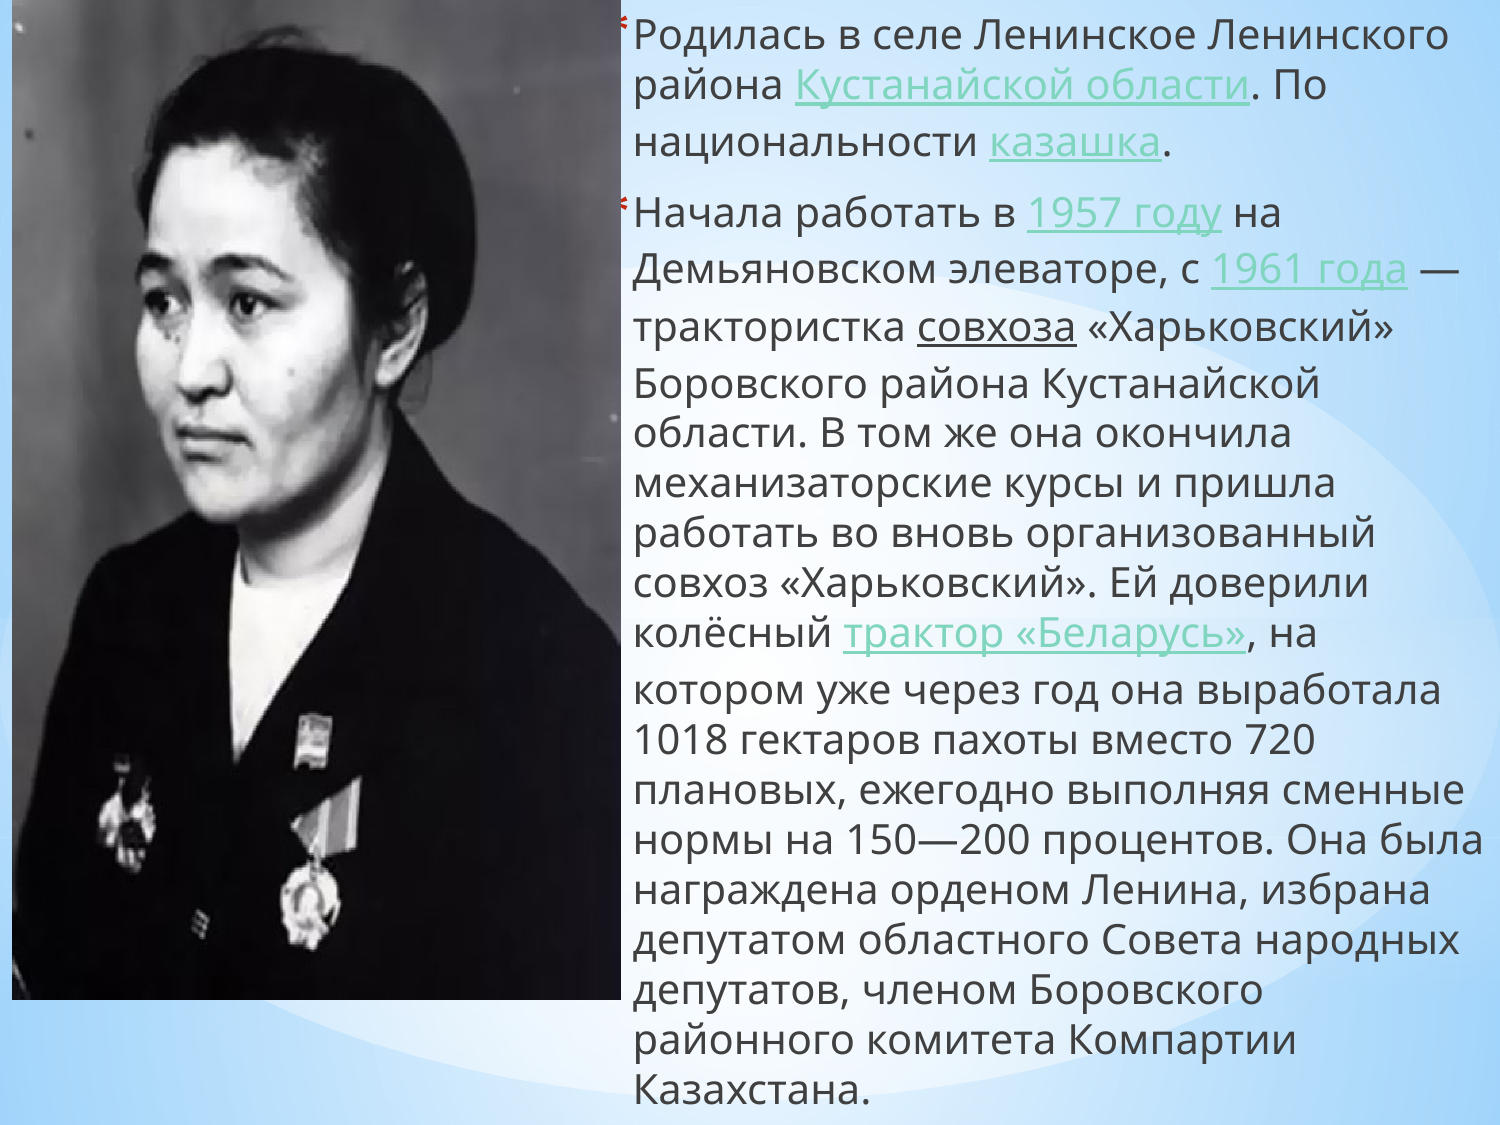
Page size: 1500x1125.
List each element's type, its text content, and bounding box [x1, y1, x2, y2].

picture [11, 0, 621, 1000]
list Родилась в селе Ленинское Ленинского района Кустанайской области. По национальности казашка. Начала работать в 1957 году на Демьяновском элеваторе, с 1961 года — трактористка совхоза «Харьковский» Боровского района Кустанайской области. В том же она окончила механизаторские курсы и пришла работать во вновь организованный совхоз «Харьковский». Ей доверили колёсный трактор «Беларусь», на котором уже через год она выработала 1018 гектаров пахоты вместо 720 плановых, ежегодно выполняя сменные нормы на 150—200 процентов. Она была награждена орденом Ленина, избрана депутатом областного Совета народных депутатов, членом Боровского районного комитета Компартии Казахстана. [580, 0, 1500, 1125]
